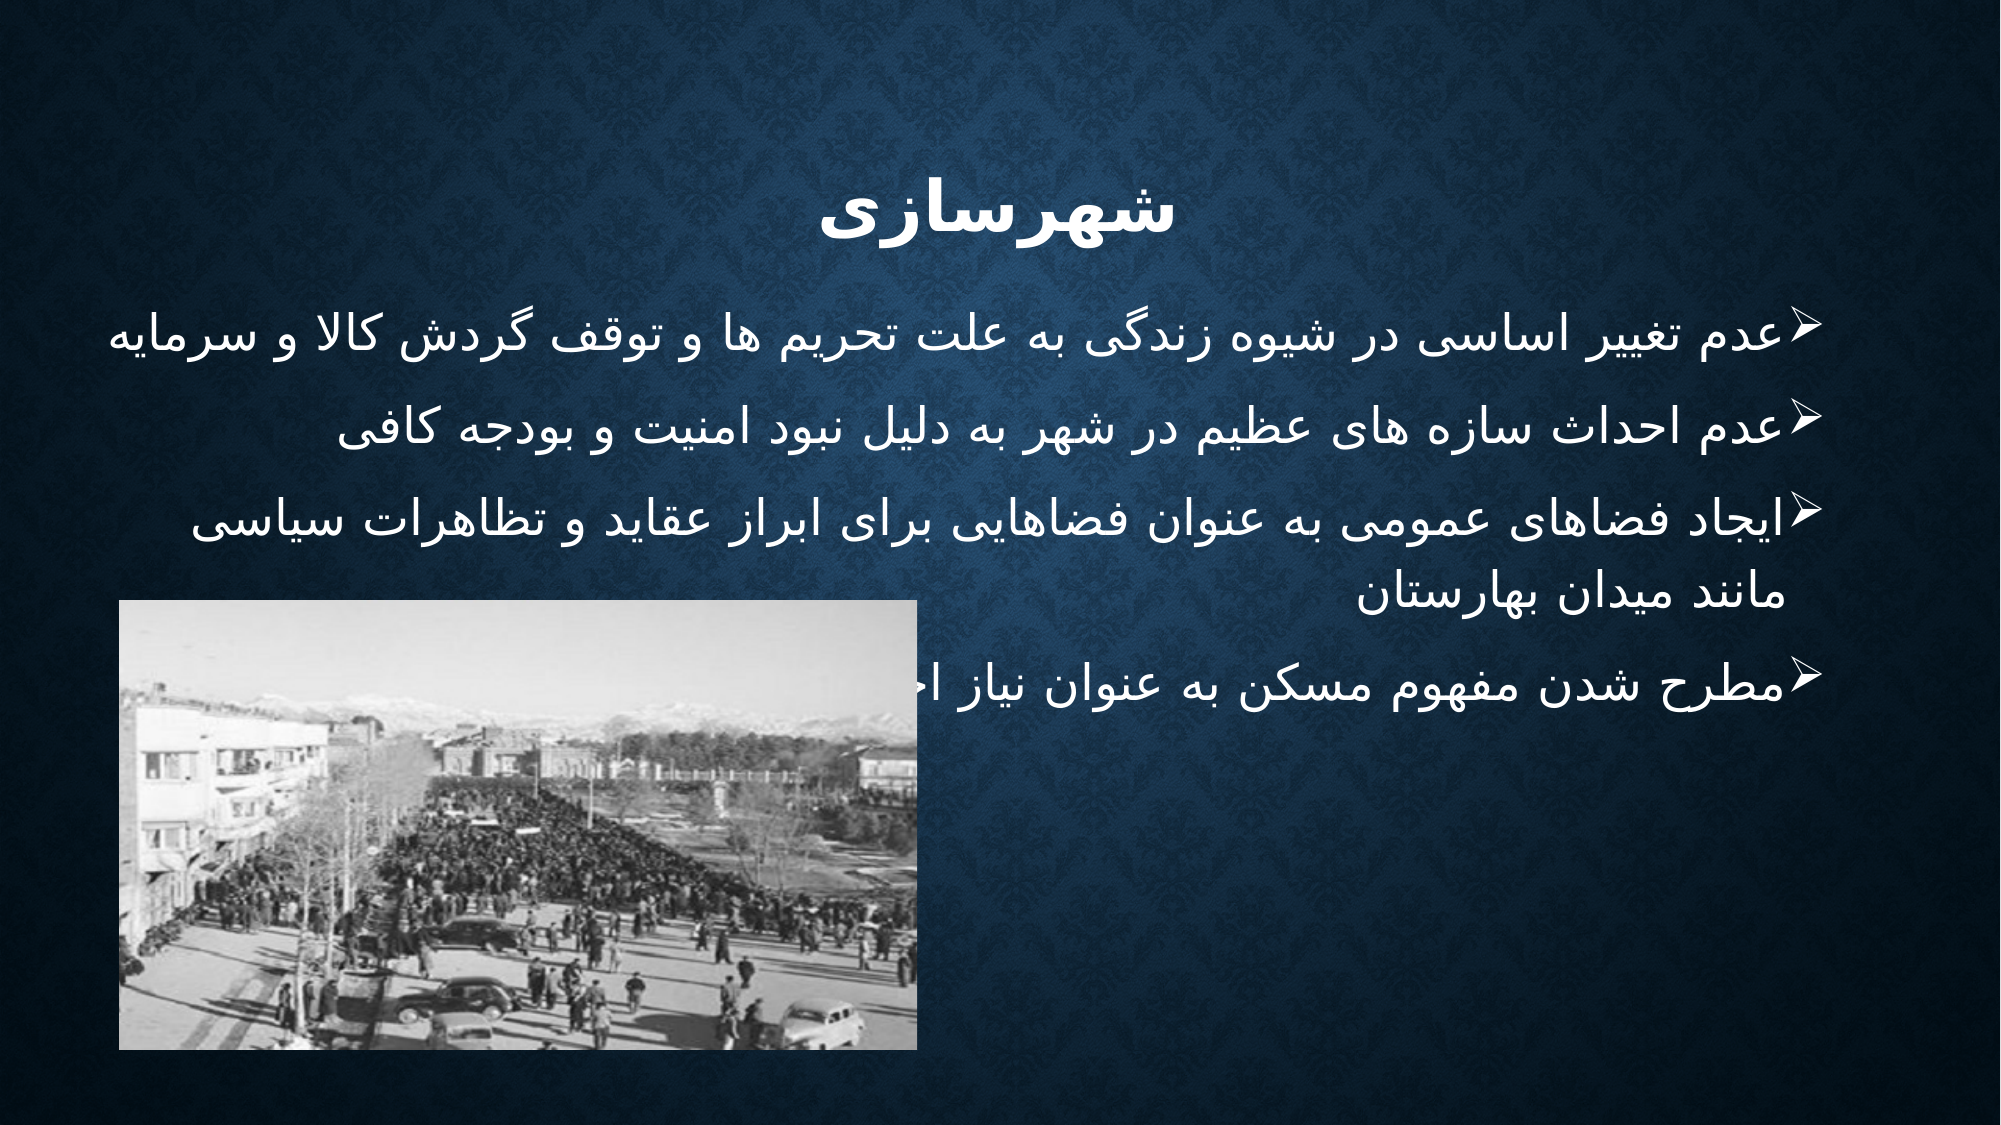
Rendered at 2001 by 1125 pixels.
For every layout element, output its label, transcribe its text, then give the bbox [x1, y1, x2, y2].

list عدم تغییر اساسی در شیوه زندگی به علت تحریم ها و توقف گردش کالا و سرمایه عدم احداث سازه های عظیم در شهر به دلیل نبود امنیت و بودجه کافی ایجاد فضاهای عمومی به عنوان فضاهایی برای ابراز عقاید و تظاهرات سیاسی مانند میدان بهارستان مطرح شدن مفهوم مسکن به عنوان نیاز اجتماعی [72, 280, 1842, 887]
title شهرسازی [149, 99, 1849, 318]
picture [118, 599, 918, 1050]
